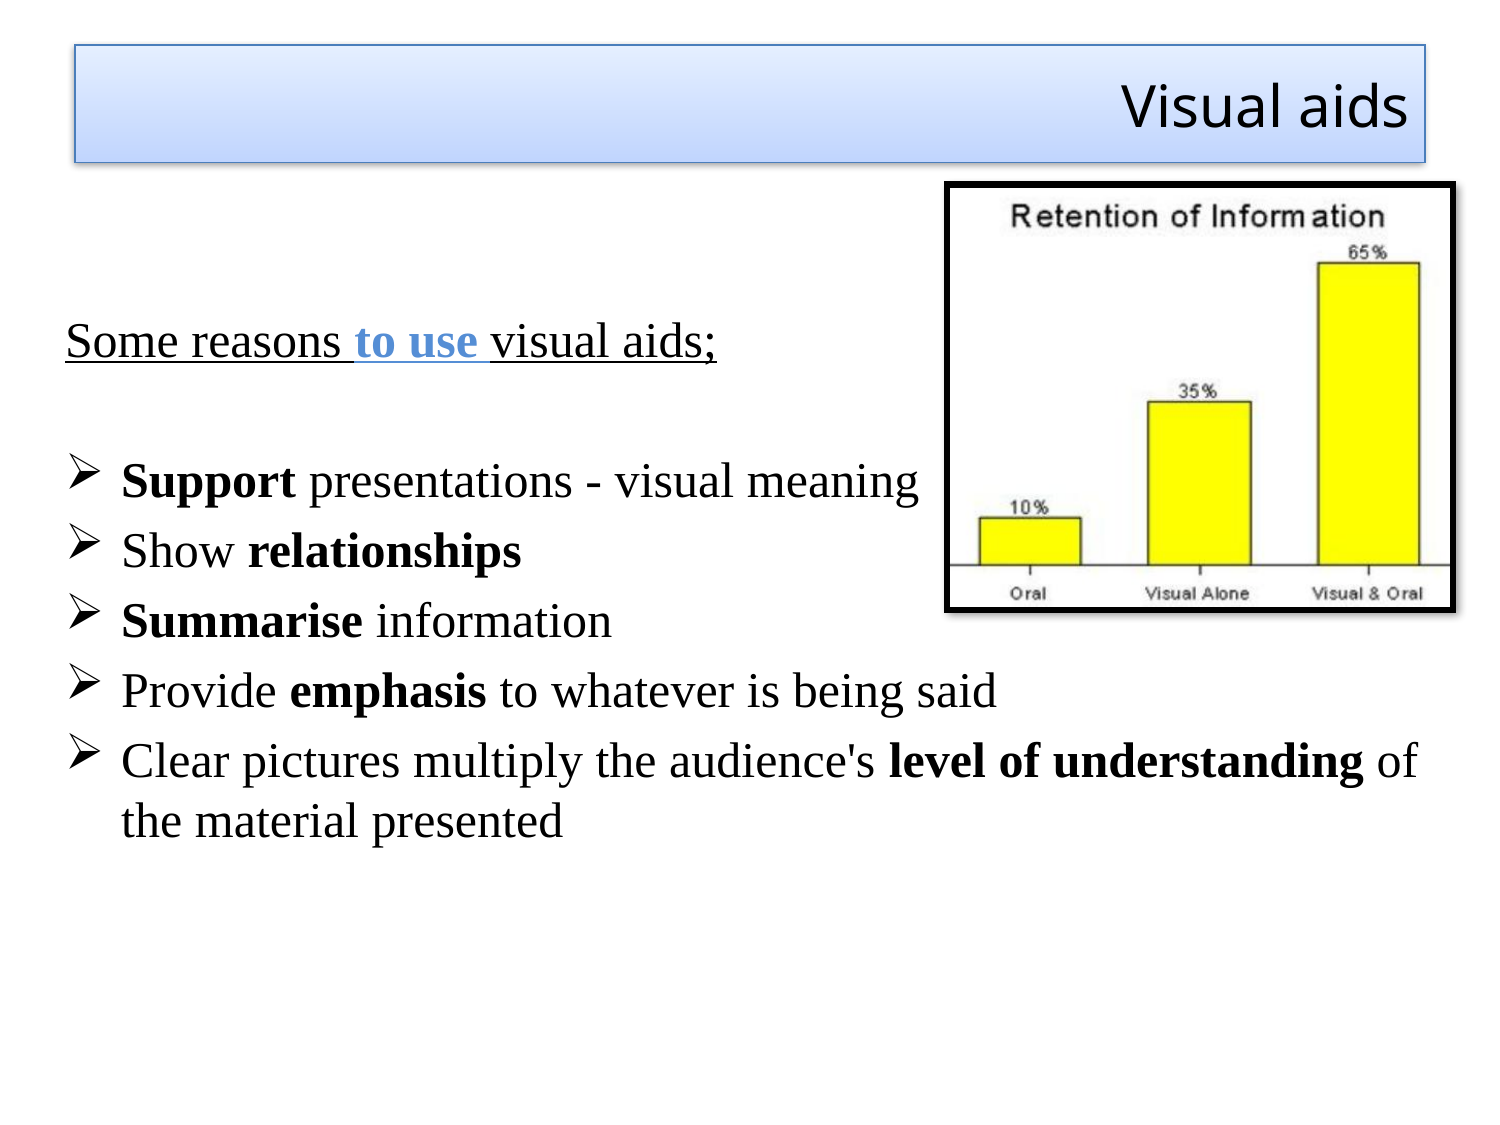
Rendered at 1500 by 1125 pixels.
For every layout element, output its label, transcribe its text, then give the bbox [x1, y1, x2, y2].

picture [949, 187, 1451, 608]
list Some reasons to use visual aids; Support presentations - visual meaning Show relationships Summarise information Provide emphasis to whatever is being said Clear pictures multiply the audience's level of understanding of the material presented [49, 299, 1451, 888]
title Visual aids [74, 44, 1426, 163]
